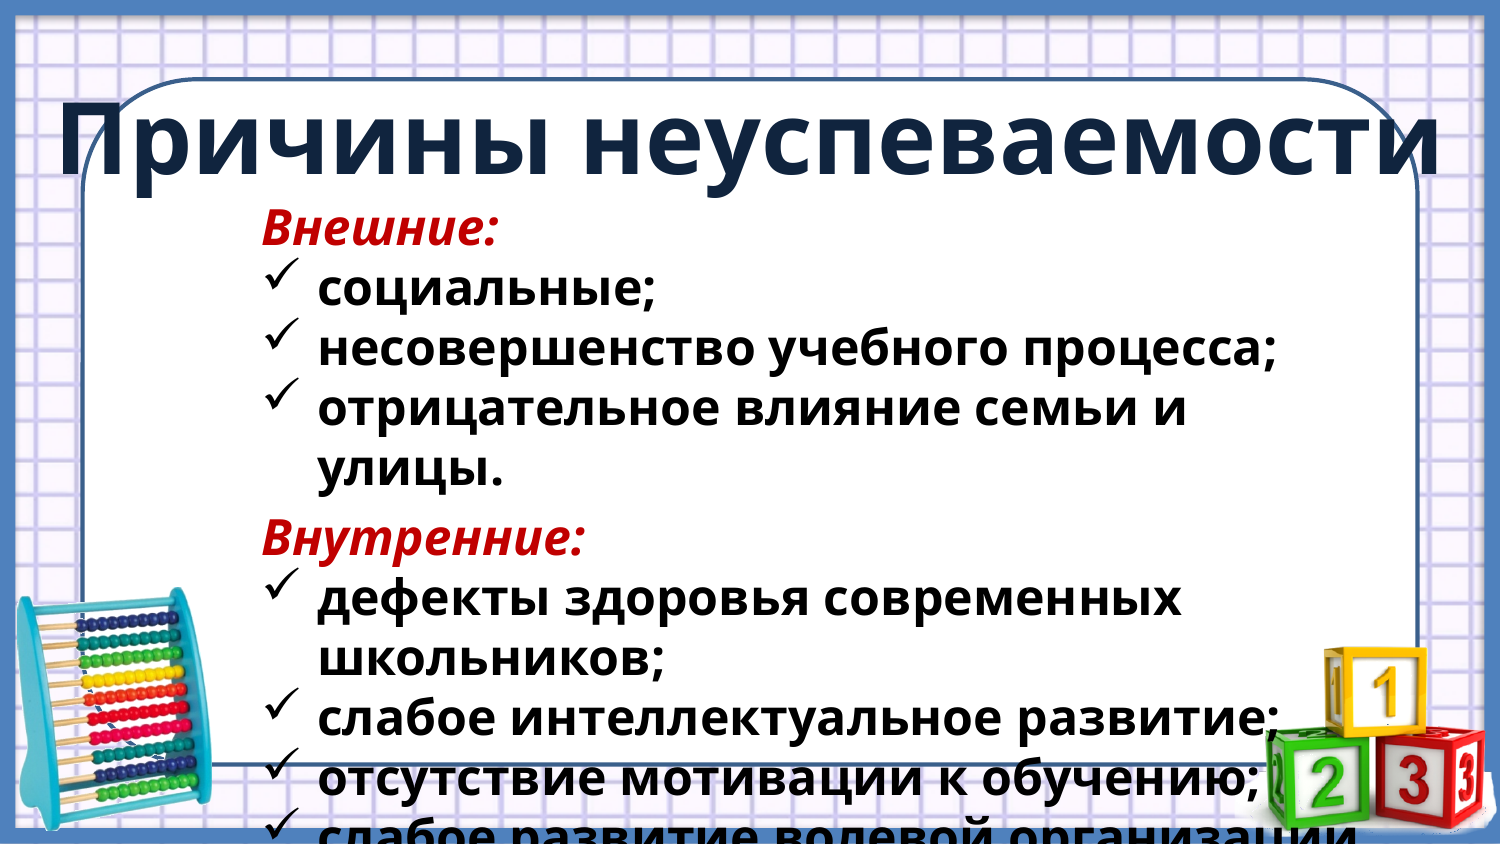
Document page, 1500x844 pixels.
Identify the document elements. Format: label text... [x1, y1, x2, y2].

list Внешние: социальные; несовершенство учебного процесса; отрицательное влияние семьи и улицы. Внутренние: дефекты здоровья современных школьников; слабое интеллектуальное развитие; отсутствие мотивации к обучению; слабое развитие волевой организации ученика [246, 187, 1413, 739]
title Причины неуспеваемости [0, 46, 1500, 222]
picture [16, 16, 1484, 46]
picture [16, 222, 1500, 844]
